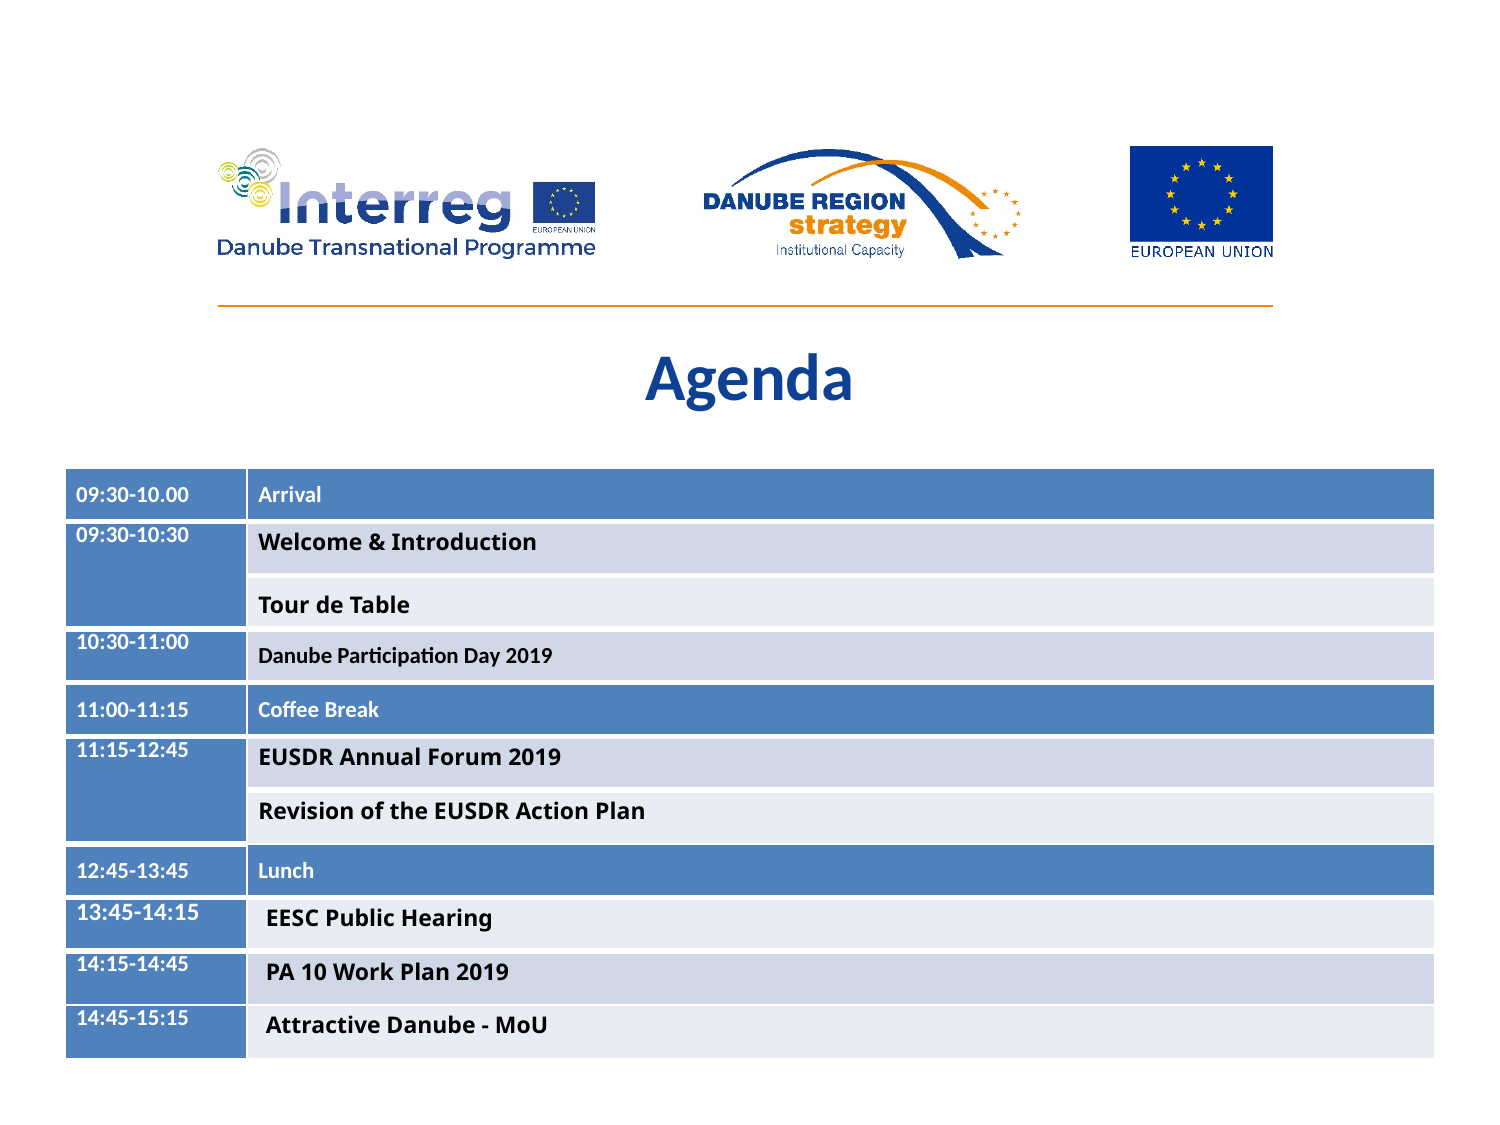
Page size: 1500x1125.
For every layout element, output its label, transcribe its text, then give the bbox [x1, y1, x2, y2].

table_cell 11:00-11:15 [66, 685, 246, 734]
table_cell Welcome & Introduction [248, 524, 1434, 573]
table_header 09:30-10.00 [66, 469, 246, 519]
table_cell Coffee Break [248, 685, 1434, 734]
table_cell Tour de Table [248, 578, 1434, 626]
table_cell Revision of the EUSDR Action Plan [248, 793, 1434, 843]
table_cell 09:30-10:30 [66, 524, 246, 626]
table_cell Danube Participation Day 2019 [248, 632, 1434, 680]
table_cell 13:45-14:15 [66, 900, 246, 948]
table_cell EUSDR Annual Forum 2019 [248, 739, 1434, 787]
table_cell 12:45-13:45 [66, 847, 246, 895]
table_cell 14:15-14:45 [66, 954, 246, 1004]
table_cell 14:45-15:15 [66, 1006, 246, 1058]
table_cell 10:30-11:00 [66, 632, 246, 680]
table_cell 11:15-12:45 [66, 739, 246, 841]
title Agenda [218, 326, 1282, 388]
table_cell Lunch [248, 845, 1434, 895]
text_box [218, 131, 1273, 275]
table_cell PA 10 Work Plan 2019 [248, 954, 1434, 1004]
table_cell EESC Public Hearing [248, 900, 1434, 948]
table_header Arrival [248, 469, 1434, 519]
table_cell Attractive Danube - MoU [248, 1006, 1434, 1058]
